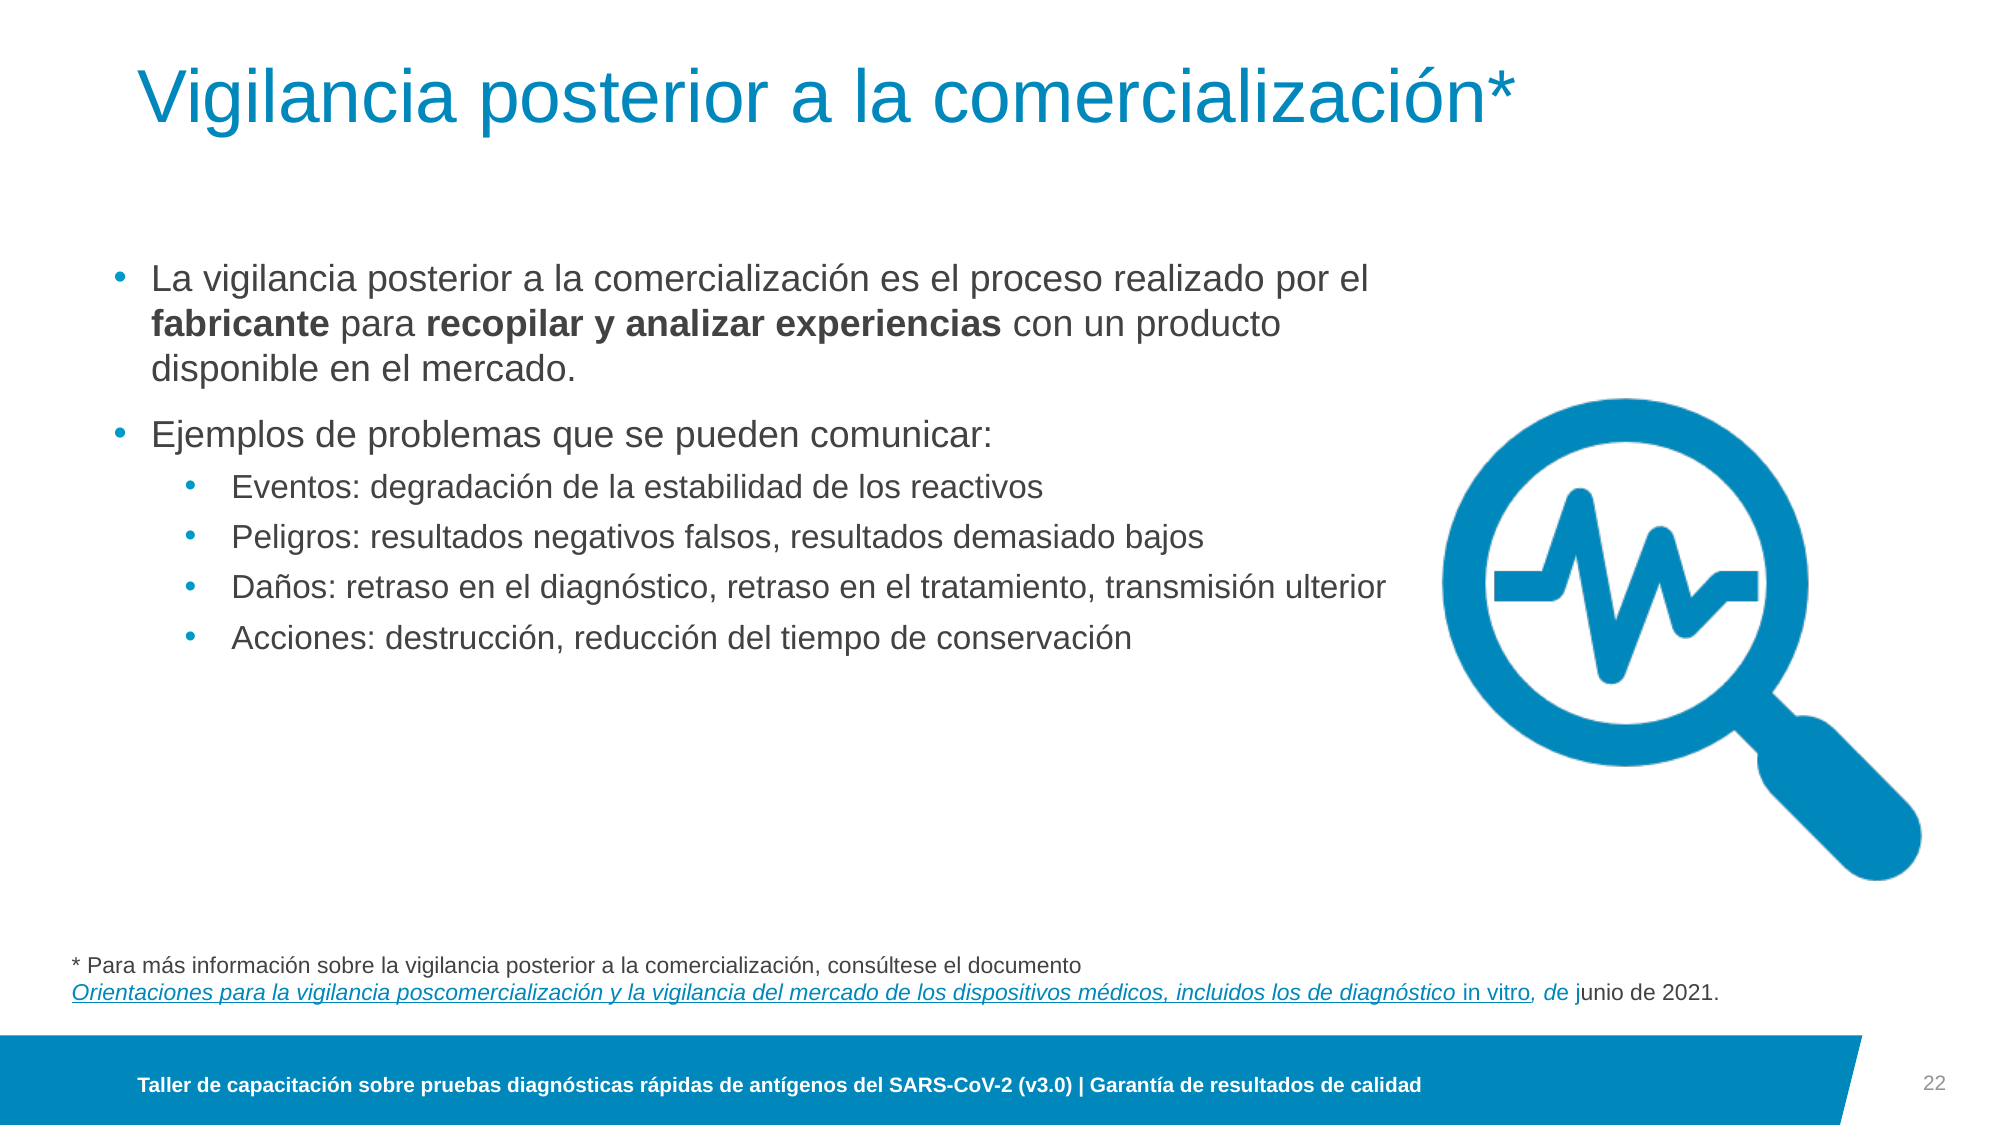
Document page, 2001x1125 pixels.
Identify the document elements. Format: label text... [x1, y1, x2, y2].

footer Taller de capacitación sobre pruebas diagnósticas rápidas de antígenos del SARS-CoV-2 (v3.0) | Garantía de resultados de calidad [137, 1042, 1606, 1125]
title Vigilancia posterior a la comercialización* [137, 0, 1863, 139]
text_box * Para más información sobre la vigilancia posterior a la comercialización, consúltese el documento Orientaciones para la vigilancia poscomercialización y la vigilancia del mercado de los dispositivos médicos, incluidos los de diagnóstico in vitro, de junio de 2021. [56, 942, 1921, 1013]
slide_number 22 [1862, 1035, 1947, 1125]
picture [1399, 352, 1973, 929]
list La vigilancia posterior a la comercialización es el proceso realizado por el fabricante para recopilar y analizar experiencias con un producto disponible en el mercado. Ejemplos de problemas que se pueden comunicar: Eventos: degradación de la estabilidad de los reactivos Peligros: resultados negativos falsos, resultados demasiado bajos Daños: retraso en el diagnóstico, retraso en el tratamiento, transmisión ulterior Acciones: destrucción, reducción del tiempo de conservación [110, 253, 1417, 658]
